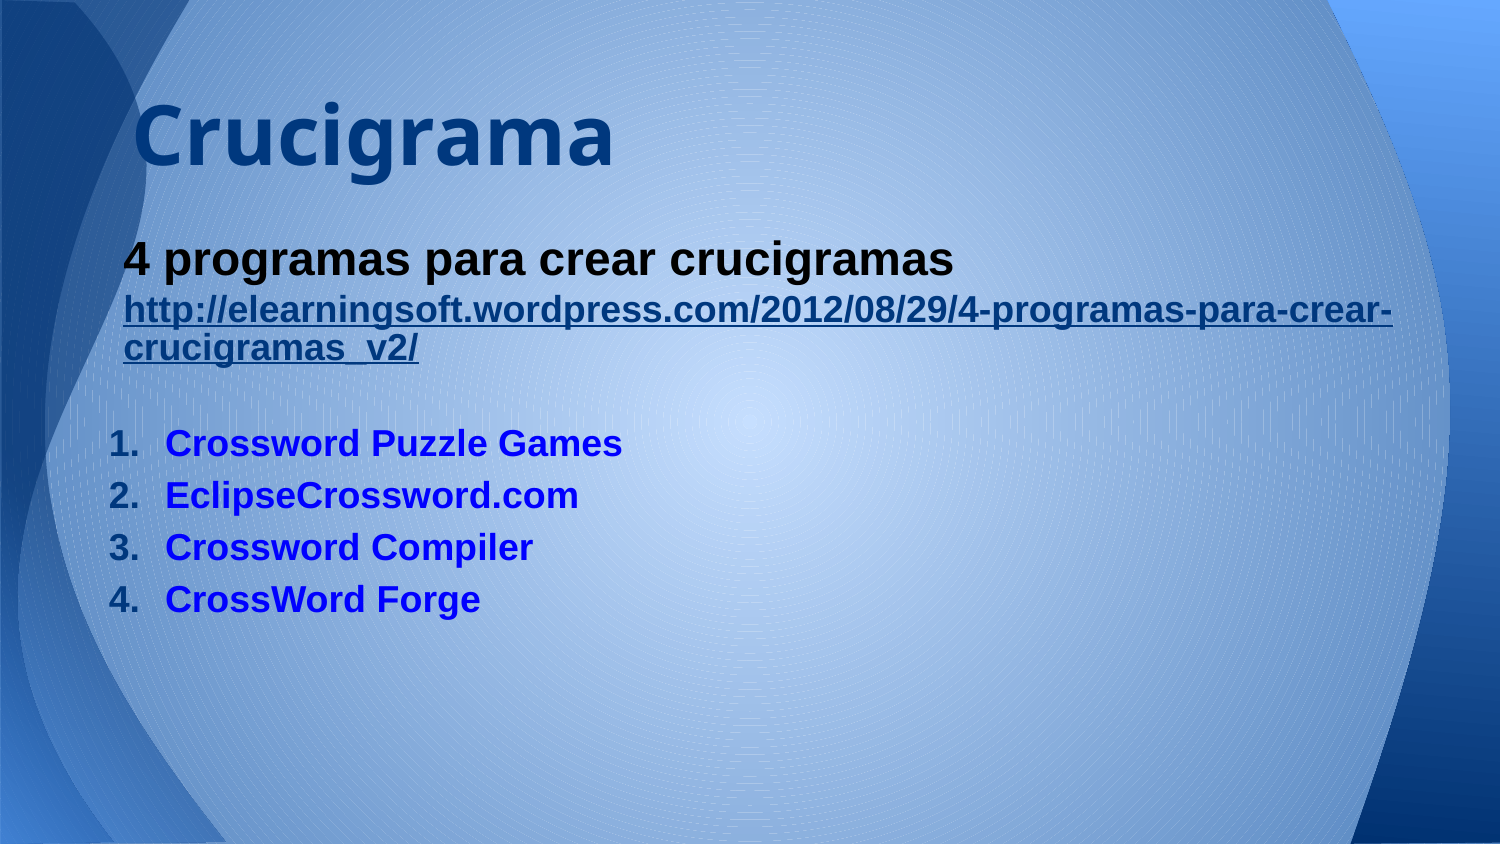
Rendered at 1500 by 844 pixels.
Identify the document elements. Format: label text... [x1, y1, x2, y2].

list 4 programas para crear crucigramas http://elearningsoft.wordpress.com/2012/08/29/4-programas-para-crear-crucigramas_v2/ Crossword Puzzle Games EclipseCrossword.com Crossword Compiler CrossWord Forge [75, 204, 1425, 800]
title Crucigrama [75, 33, 1425, 197]
